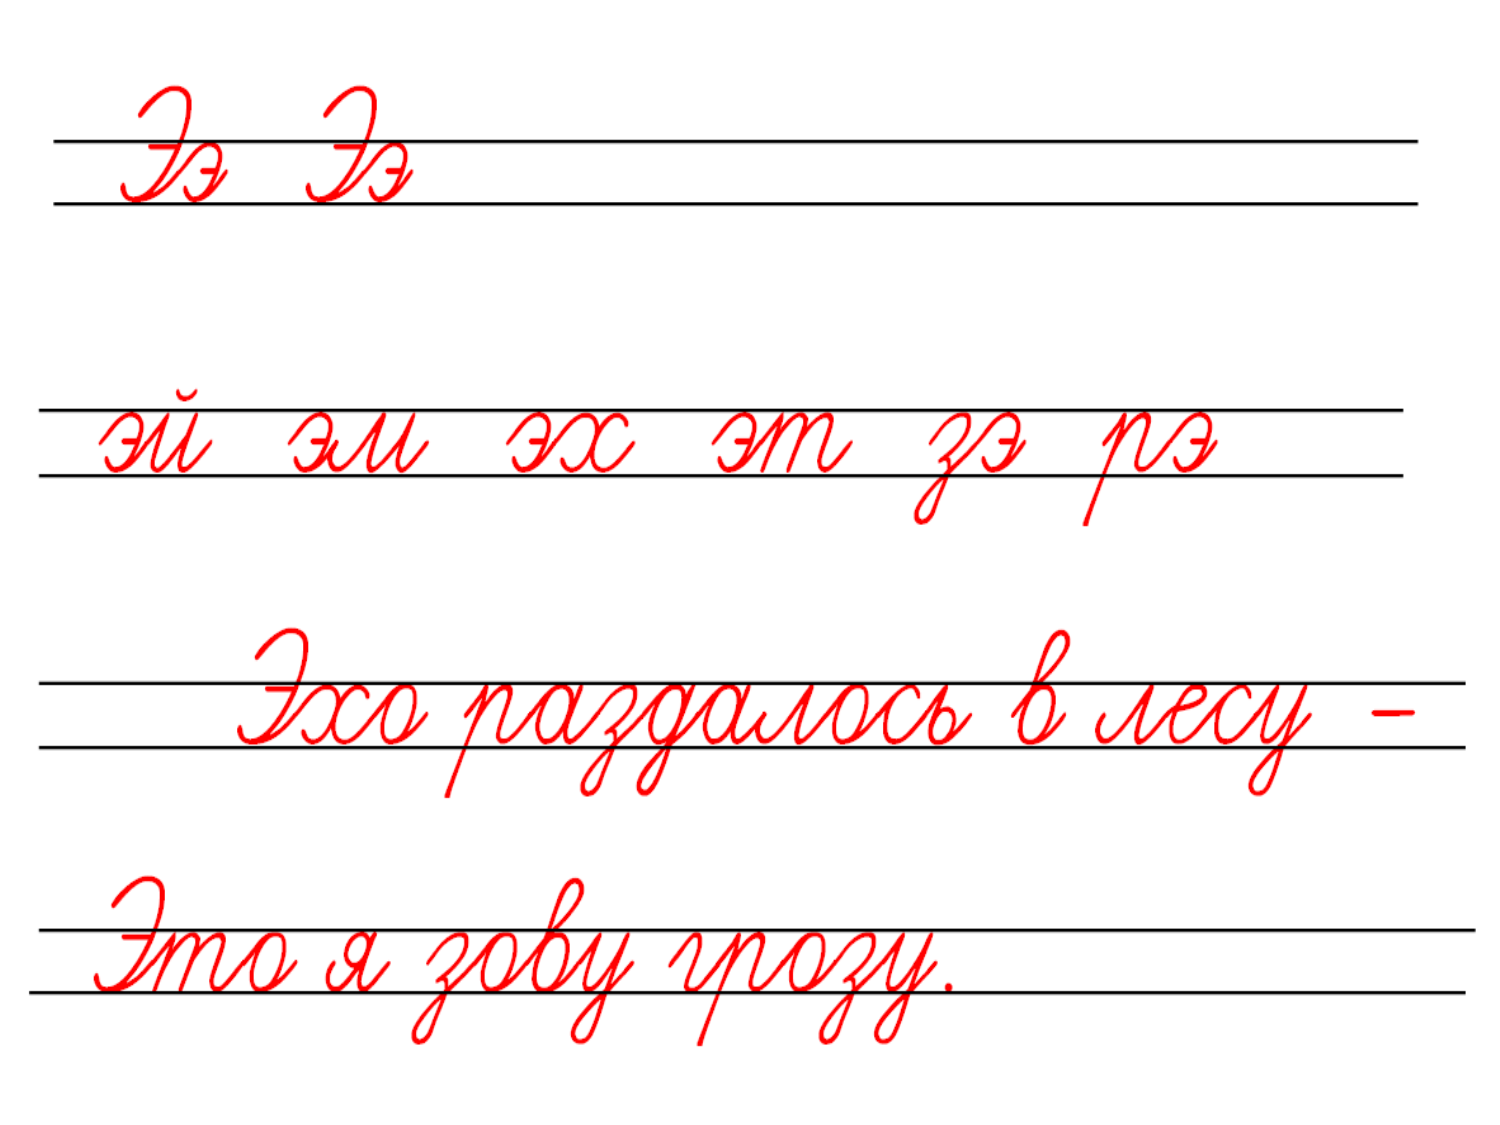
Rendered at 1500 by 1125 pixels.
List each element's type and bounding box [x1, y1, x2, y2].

list [0, 0, 1500, 1125]
